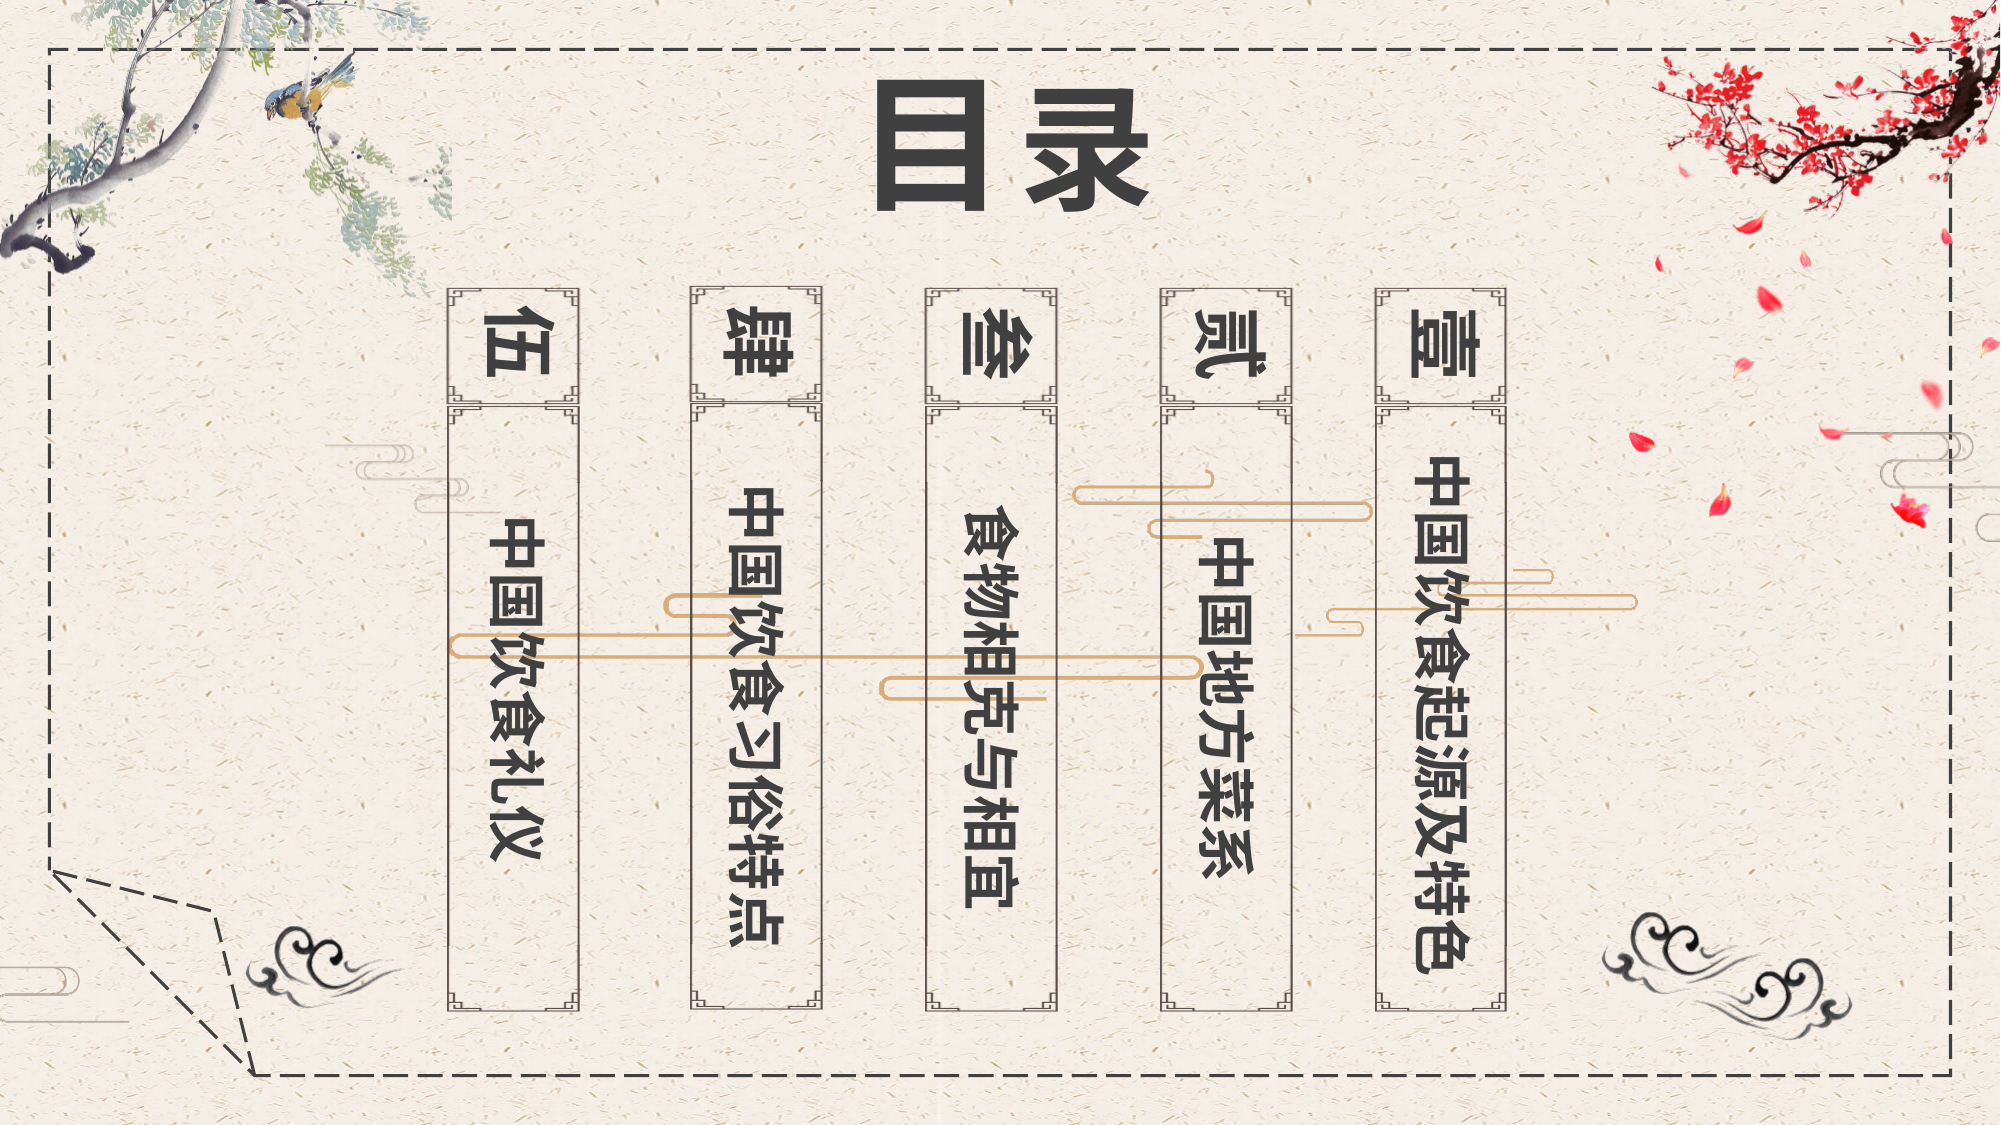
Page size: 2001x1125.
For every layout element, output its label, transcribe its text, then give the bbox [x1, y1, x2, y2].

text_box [913, 275, 1065, 1026]
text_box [435, 273, 587, 1012]
text_box 目录 [777, 41, 1235, 254]
picture [0, 0, 2001, 1125]
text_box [678, 273, 830, 1050]
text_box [1362, 275, 1514, 1047]
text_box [1148, 275, 1300, 1041]
